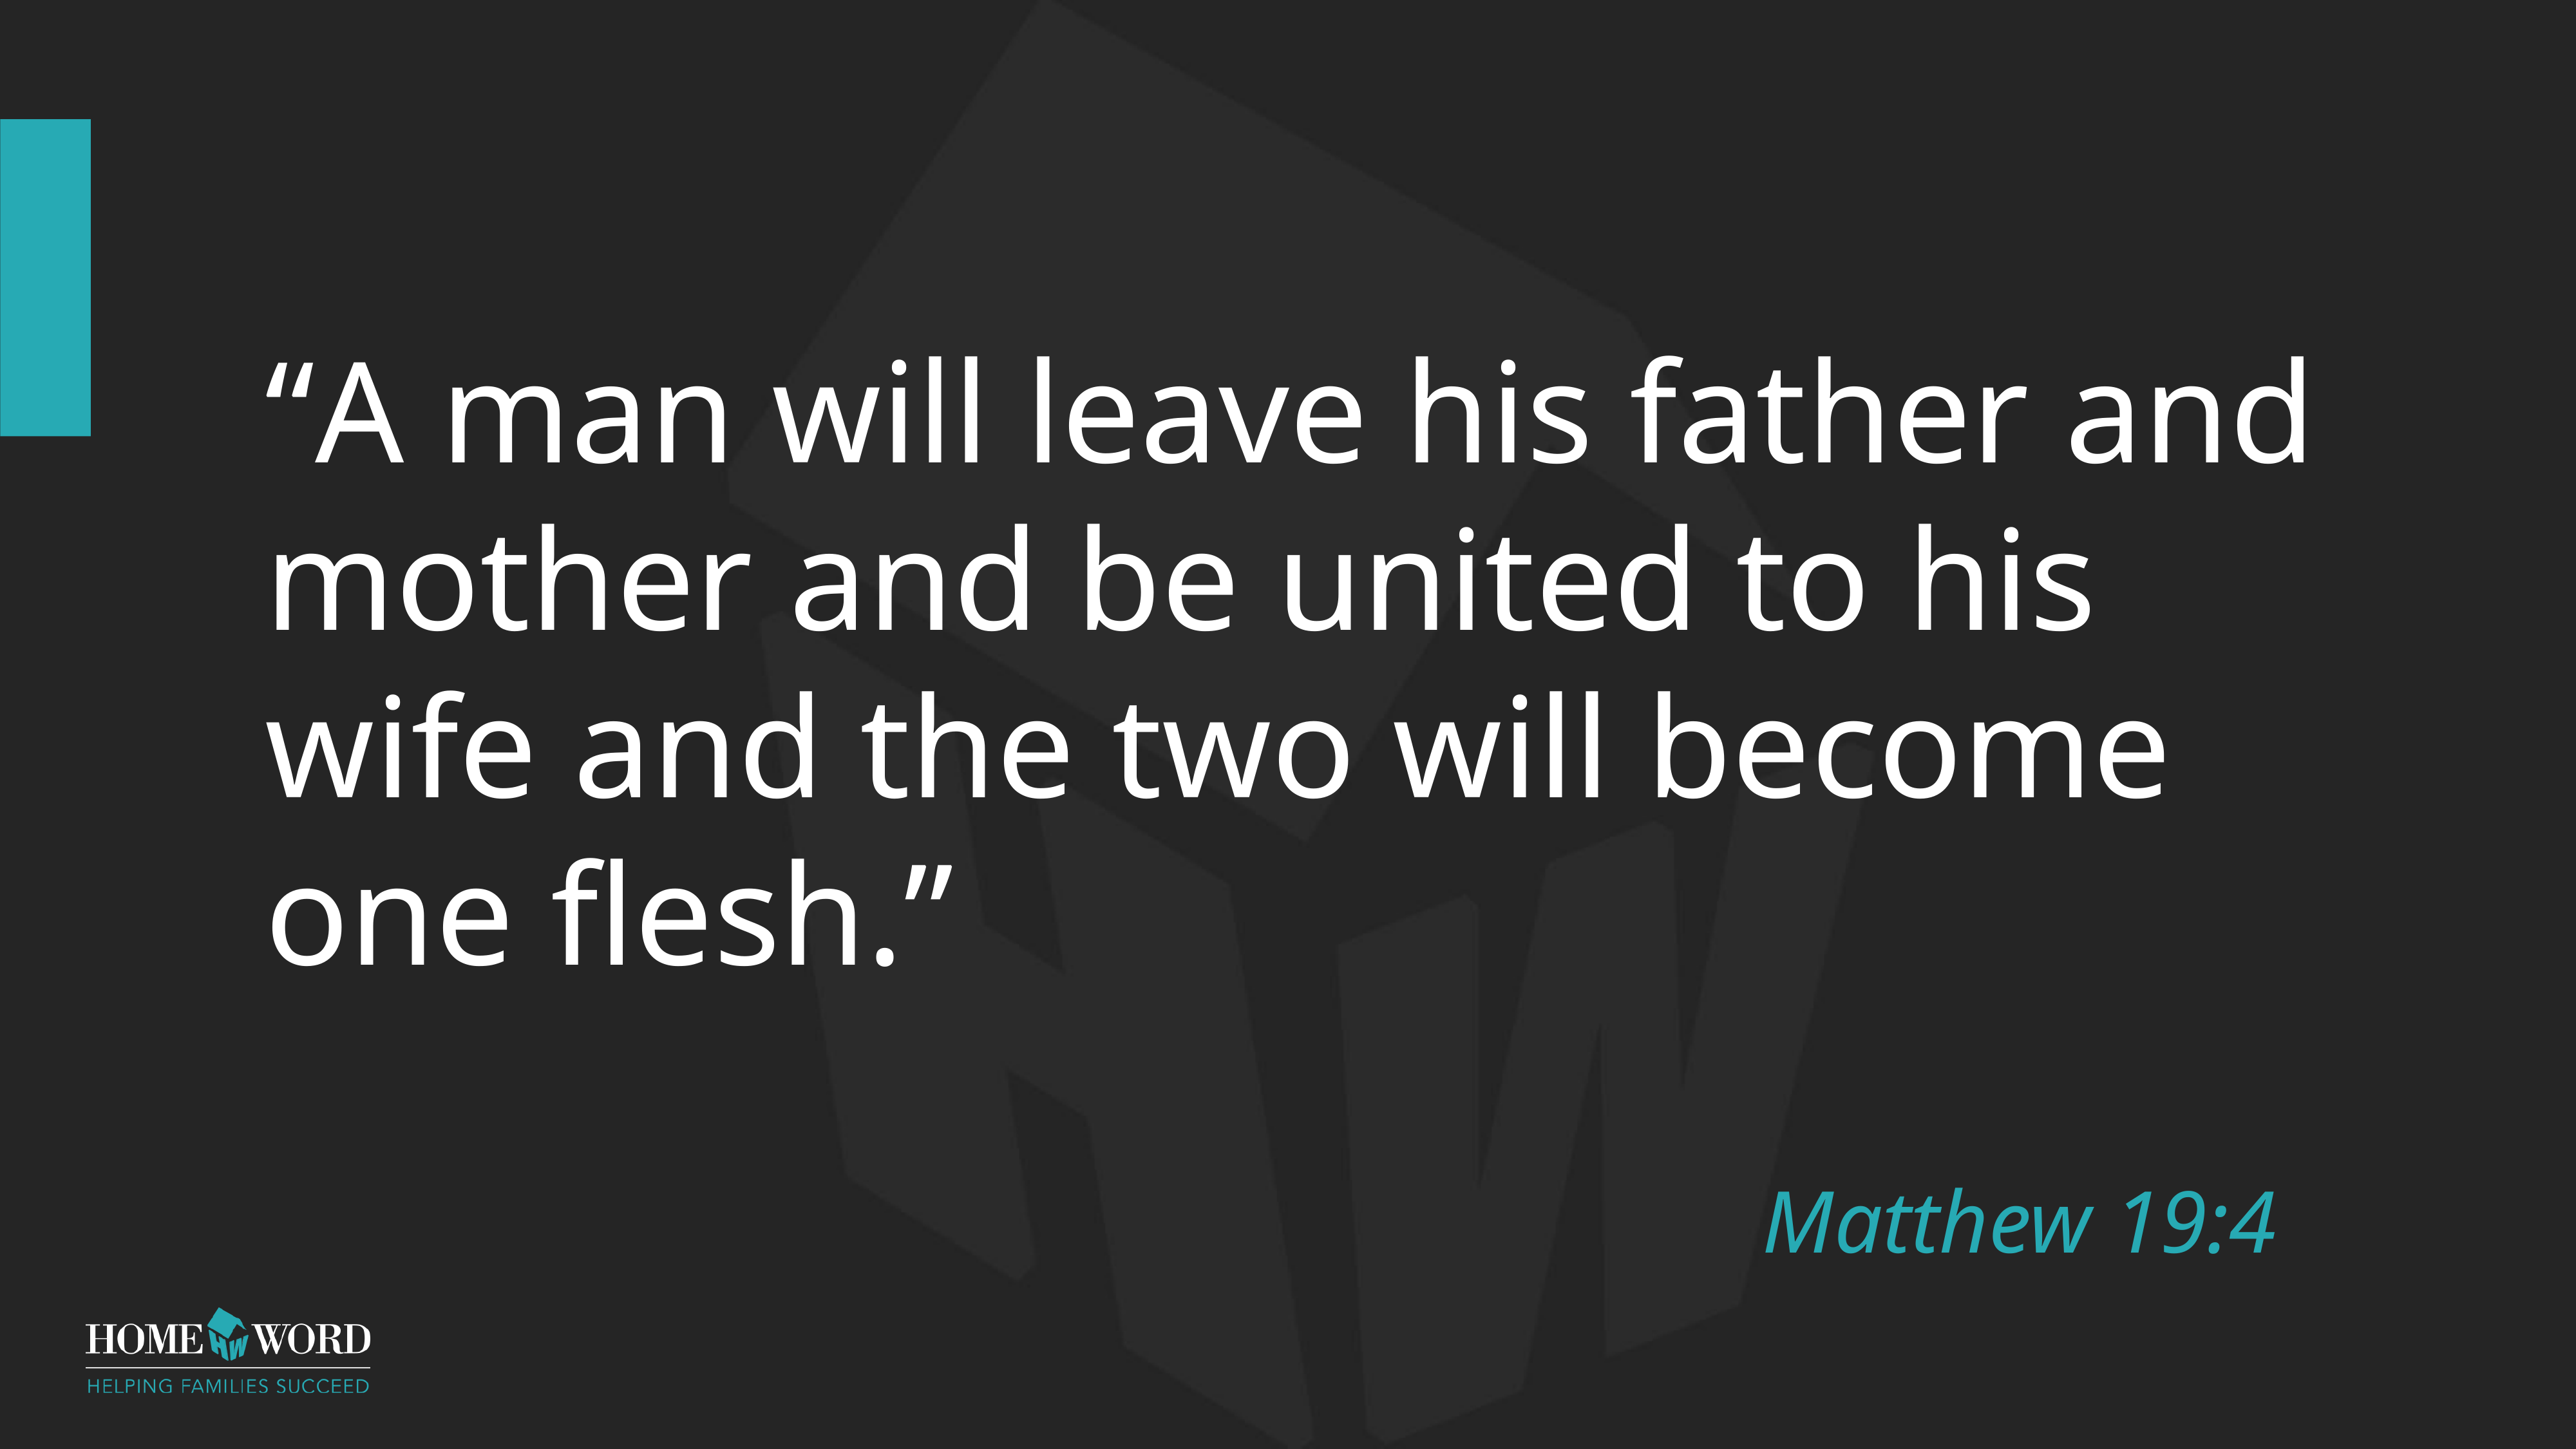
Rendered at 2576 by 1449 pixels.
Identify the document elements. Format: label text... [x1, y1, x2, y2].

picture [0, 0, 2576, 1449]
text_box Matthew 19:4 [337, 1162, 2282, 1276]
title “A man will leave his father and mother and be united to his wife and the two will become one flesh.” [260, 317, 2361, 999]
